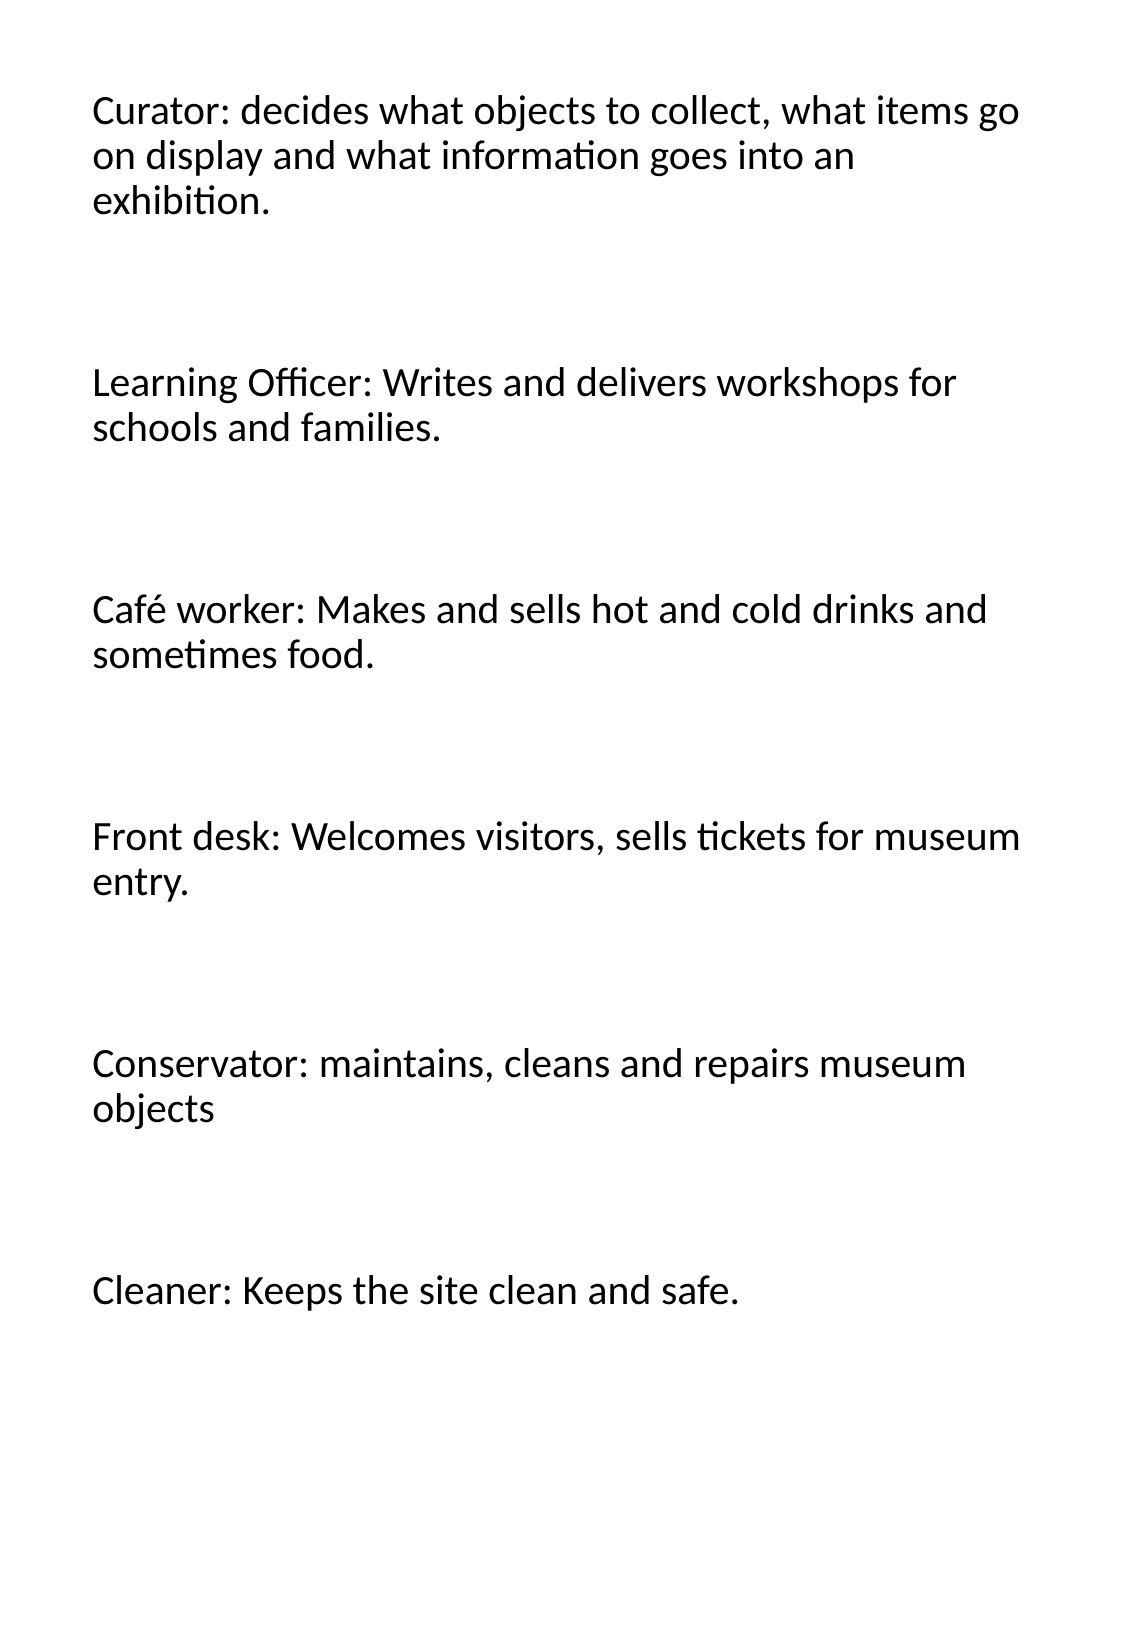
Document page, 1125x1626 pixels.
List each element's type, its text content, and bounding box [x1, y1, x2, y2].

list Curator: decides what objects to collect, what items go on display and what information goes into an exhibition. Learning Officer: Writes and delivers workshops for schools and families. Café worker: Makes and sells hot and cold drinks and sometimes food. Front desk: Welcomes visitors, sells tickets for museum entry. Conservator: maintains, cleans and repairs museum objects Cleaner: Keeps the site clean and safe. [77, 81, 1048, 1582]
